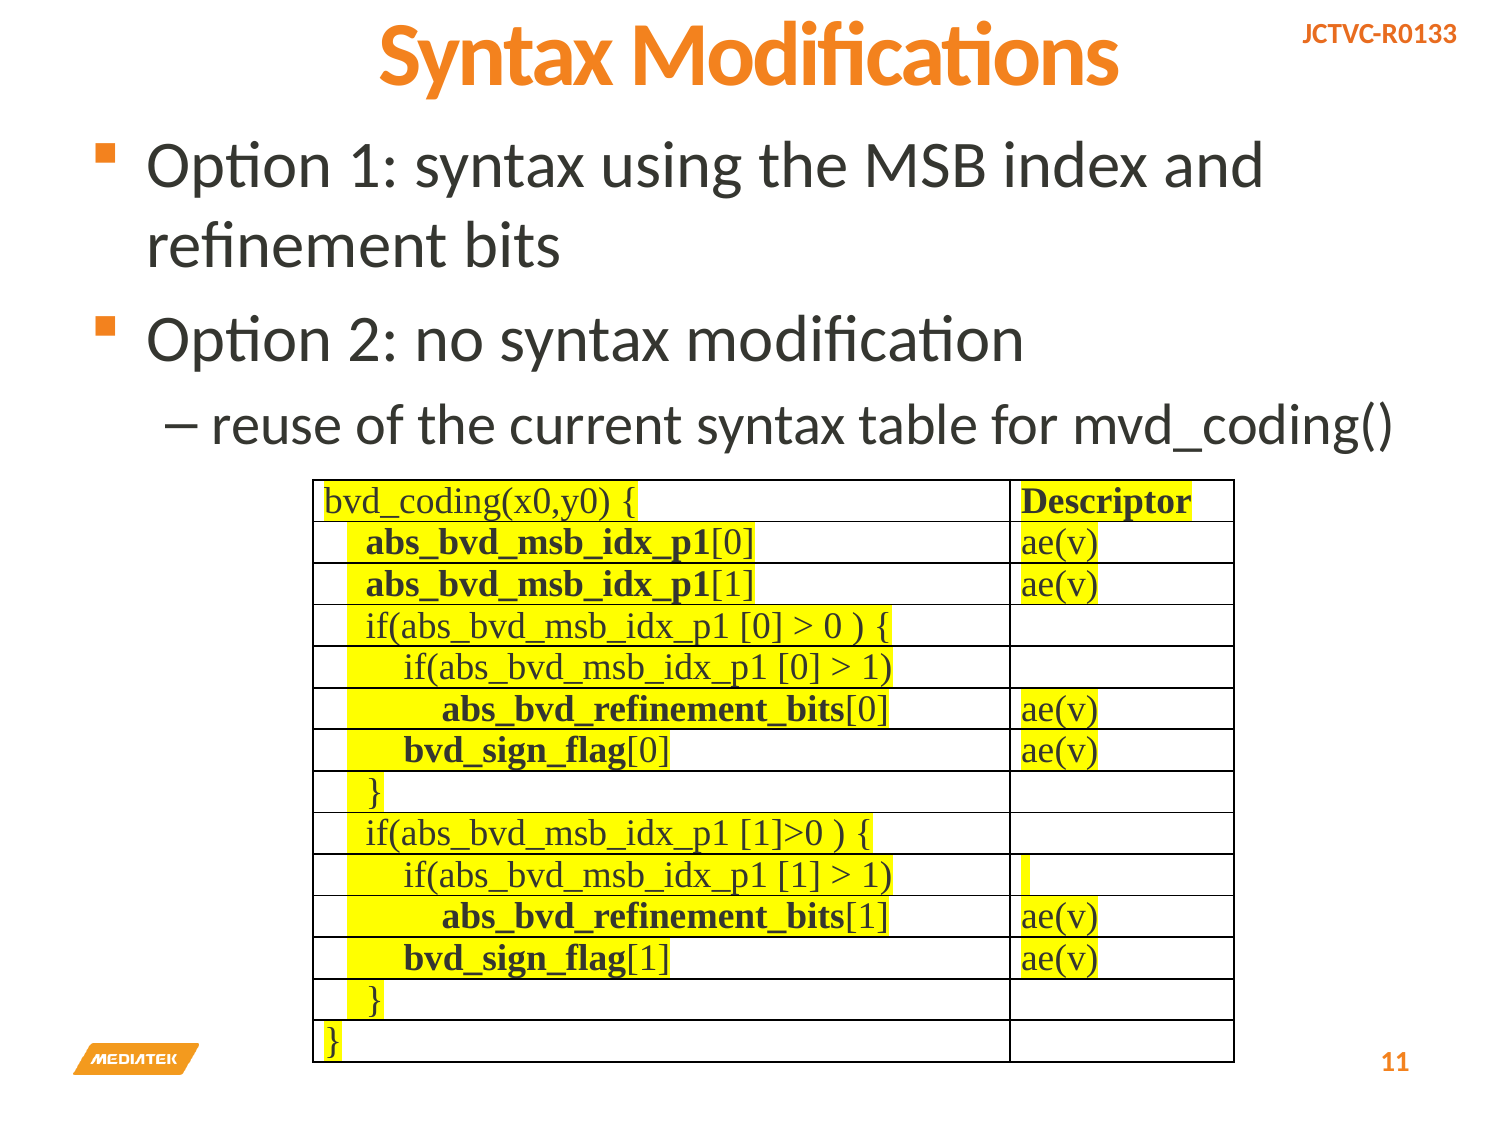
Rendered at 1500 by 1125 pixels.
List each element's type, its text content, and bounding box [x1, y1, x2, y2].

title Syntax Modifications [75, 7, 1425, 113]
table_cell ae(v) [1011, 522, 1233, 562]
table_cell } [314, 980, 1009, 1019]
table_cell } [314, 1021, 1009, 1061]
table_cell abs_bvd_msb_idx_p1[0] [314, 522, 1009, 562]
table_cell } [314, 772, 1009, 812]
slide_number 11 [1251, 1029, 1425, 1090]
table_cell ae(v) [1011, 564, 1233, 604]
table_cell if(abs_bvd_msb_idx_p1 [0] > 0 ) { [314, 605, 1009, 645]
table_cell bvd_sign_flag[0] [314, 730, 1009, 770]
table_cell [1011, 647, 1233, 687]
picture [73, 1043, 199, 1075]
table_cell [1011, 772, 1233, 812]
list Option 1: syntax using the MSB index and refinement bits Option 2: no syntax modification reuse of the current syntax table for mvd_coding() [75, 113, 1425, 468]
table_header bvd_coding(x0,y0) { [314, 481, 1009, 521]
table_cell [1011, 813, 1233, 853]
table_cell bvd_sign_flag[1] [314, 938, 1009, 978]
table_cell [1011, 1021, 1233, 1061]
table_cell ae(v) [1011, 730, 1233, 770]
table_cell if(abs_bvd_msb_idx_p1 [0] > 1) [314, 647, 1009, 687]
table_cell if(abs_bvd_msb_idx_p1 [1]>0 ) { [314, 813, 1009, 853]
table_cell ae(v) [1011, 689, 1233, 728]
table_cell ae(v) [1011, 938, 1233, 978]
table_cell abs_bvd_refinement_bits[0] [314, 689, 1009, 728]
table_header Descriptor [1011, 481, 1233, 521]
table_cell if(abs_bvd_msb_idx_p1 [1] > 1) [314, 855, 1009, 895]
table_cell abs_bvd_refinement_bits[1] [314, 896, 1009, 936]
table_cell ae(v) [1011, 896, 1233, 936]
table_cell [1011, 855, 1233, 895]
table_cell abs_bvd_msb_idx_p1[1] [314, 564, 1009, 604]
table_cell [1011, 980, 1233, 1019]
table_cell [1011, 605, 1233, 645]
